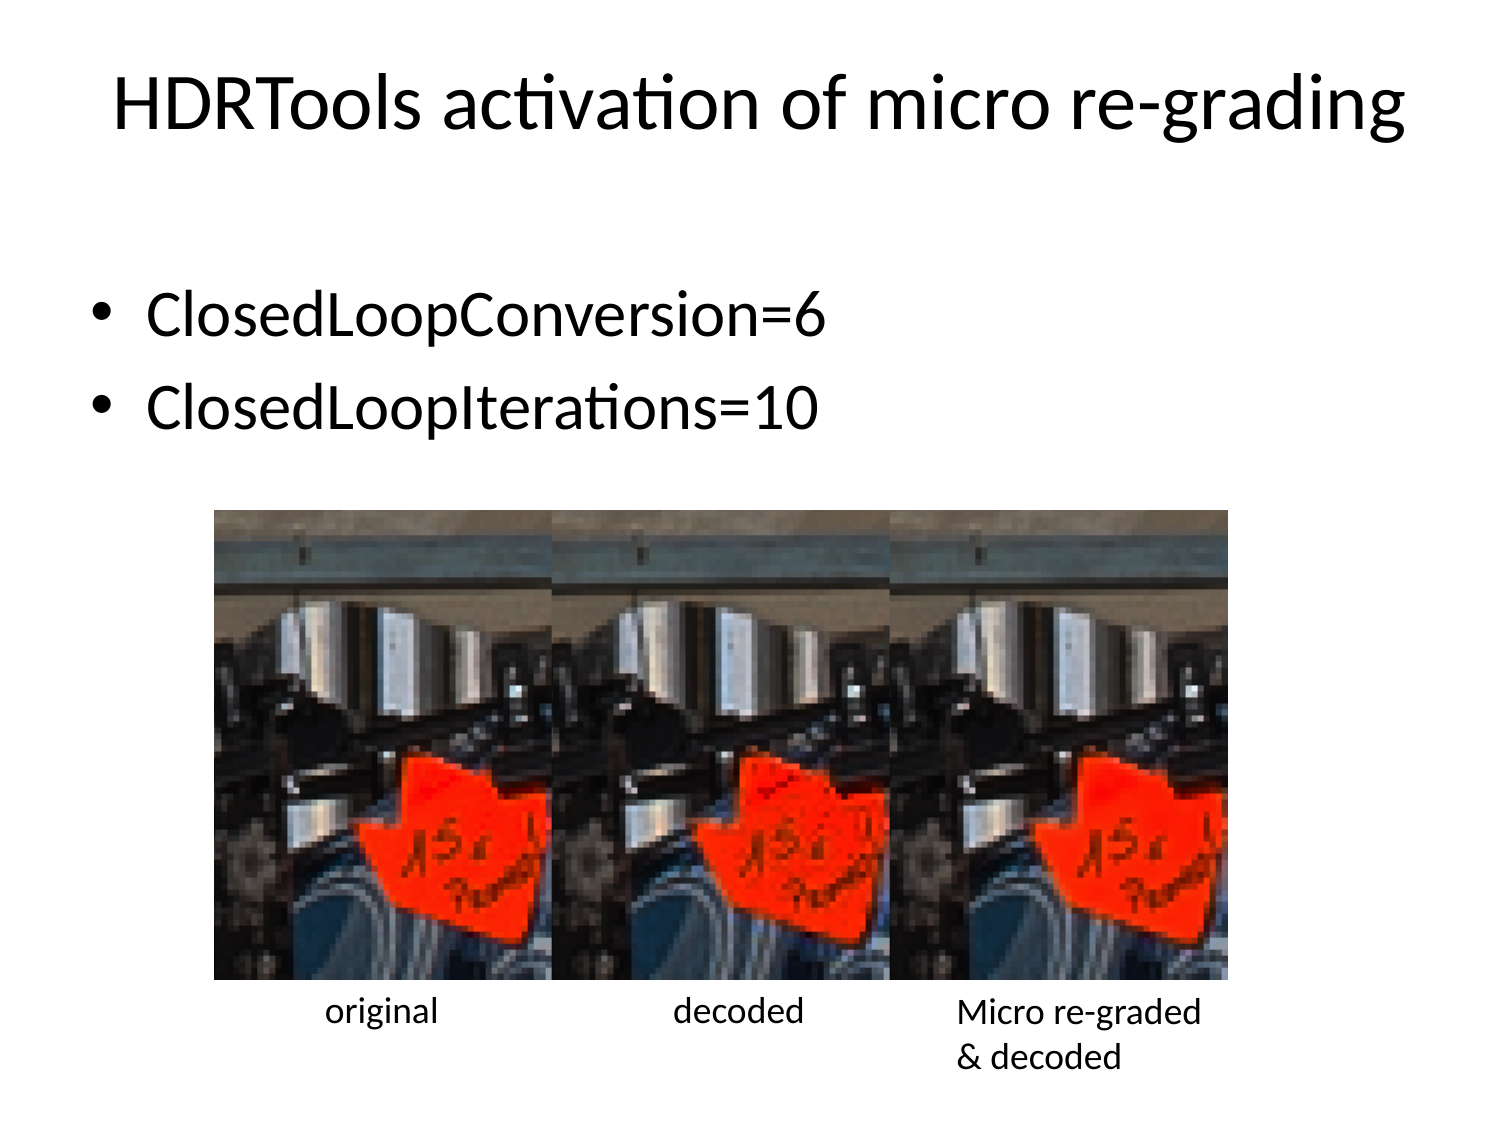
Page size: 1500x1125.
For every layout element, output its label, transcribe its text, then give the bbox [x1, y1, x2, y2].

list ClosedLoopConversion=6 ClosedLoopIterations=10 [75, 262, 1425, 511]
text_box decoded [658, 988, 873, 1039]
text_box Micro re-graded & decoded [941, 987, 1228, 1085]
title HDRTools activation of micro re-grading [47, 3, 1473, 191]
text_box original [310, 988, 467, 1039]
picture [214, 510, 1228, 981]
